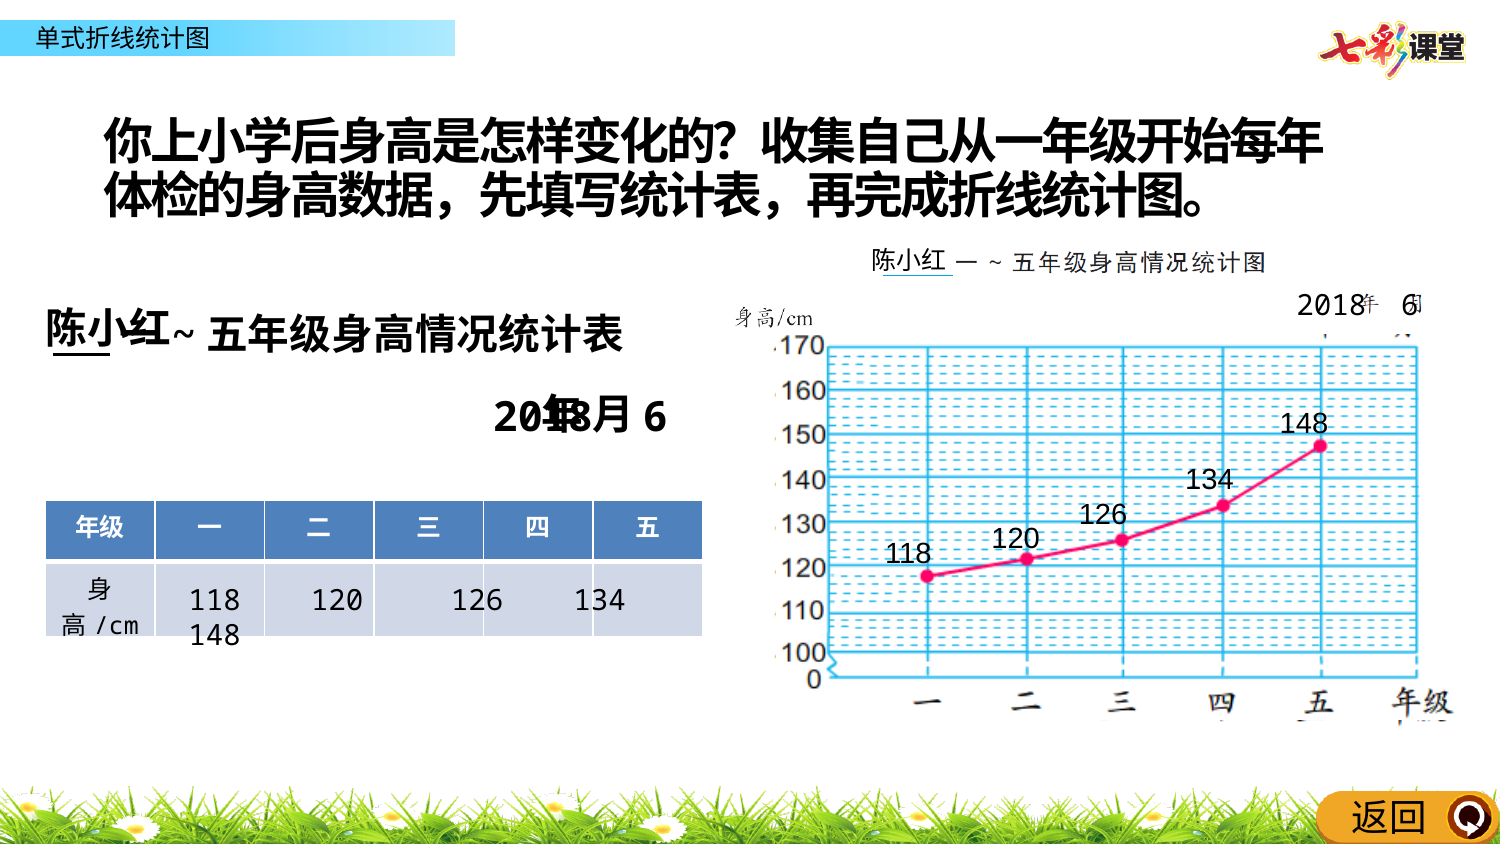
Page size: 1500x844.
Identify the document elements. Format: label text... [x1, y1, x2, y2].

table_header 五 [594, 501, 702, 559]
picture [1316, 20, 1468, 80]
text_box 118 120 126 134 148 [173, 574, 703, 659]
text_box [775, 334, 1483, 720]
table_header 一 [156, 501, 264, 559]
table_cell [265, 564, 373, 574]
table_header 年级 [46, 501, 154, 559]
text_box 2018 6 [478, 381, 710, 447]
table_cell 身高/cm [46, 564, 154, 636]
text_box 你上小学后身高是怎样变化的？收集自己从一年级开始每年体检的身高数据，先填写统计表，再完成折线统计图。 [88, 107, 1374, 231]
table_cell [484, 564, 592, 574]
table_cell [156, 564, 264, 636]
table_header 四 [484, 501, 592, 559]
picture [0, 786, 1500, 844]
table_header 二 [265, 501, 373, 559]
text_box 陈小红 [30, 293, 242, 359]
table_cell [375, 564, 483, 574]
table_cell [594, 564, 702, 574]
picture [715, 234, 1448, 732]
text_box 一~五年级身高情况统计表 [37, 300, 710, 366]
table_header 三 [375, 501, 483, 559]
